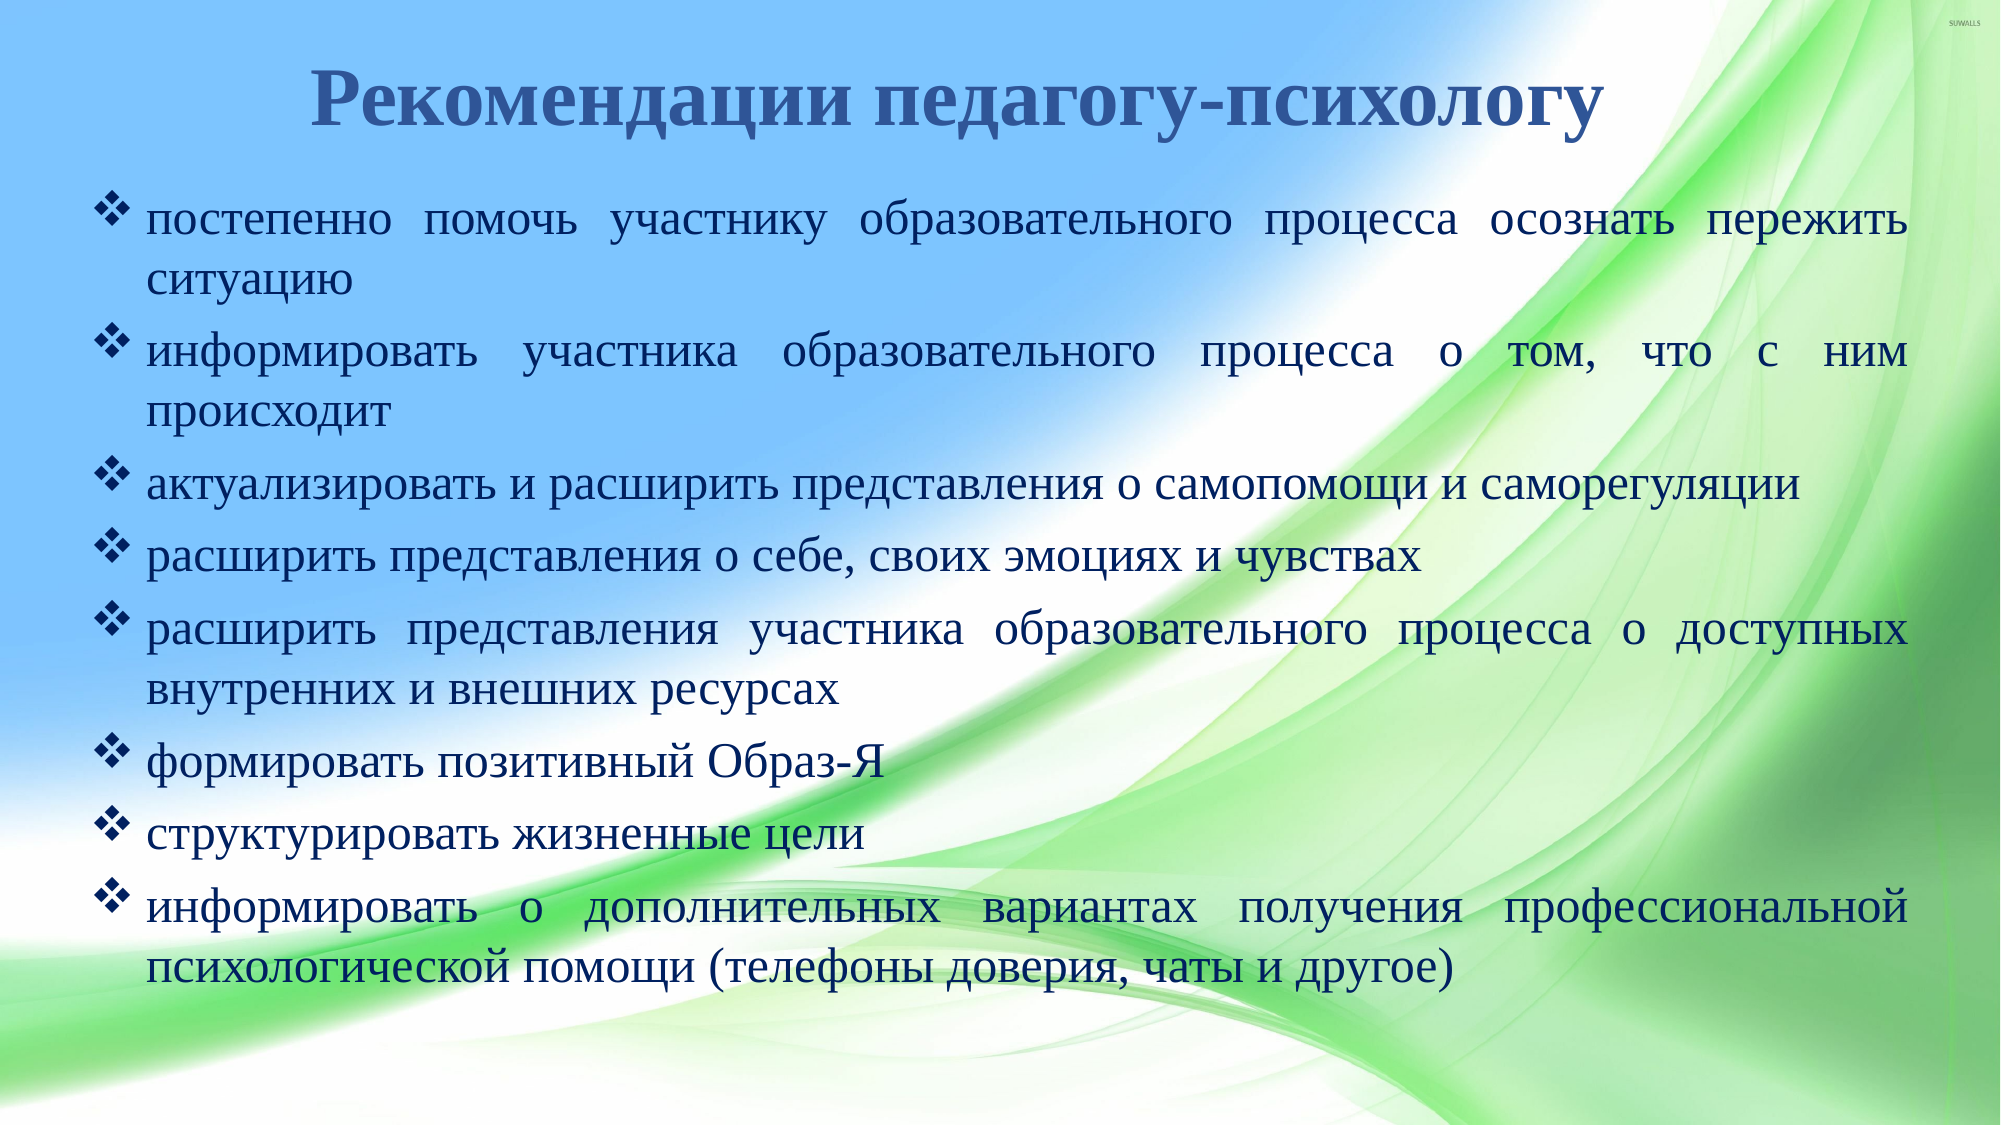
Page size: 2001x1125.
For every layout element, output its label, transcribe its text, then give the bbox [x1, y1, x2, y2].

title Рекомендации педагогу-психологу [94, 46, 1823, 152]
text_box постепенно помочь участнику образовательного процесса осознать пережить ситуацию информировать участника образовательного процесса о том, что с ним происходит актуализировать и расширить представления о самопомощи и саморегуляции расширить представления о себе, своих эмоциях и чувствах расширить представления участника образовательного процесса о доступных внутренних и внешних ресурсах формировать позитивный Образ-Я структурировать жизненные цели информировать о дополнительных вариантах получения профессиональной психологической помощи (телефоны доверия, чаты и другое) [74, 176, 1924, 1072]
picture [0, 0, 2001, 1125]
